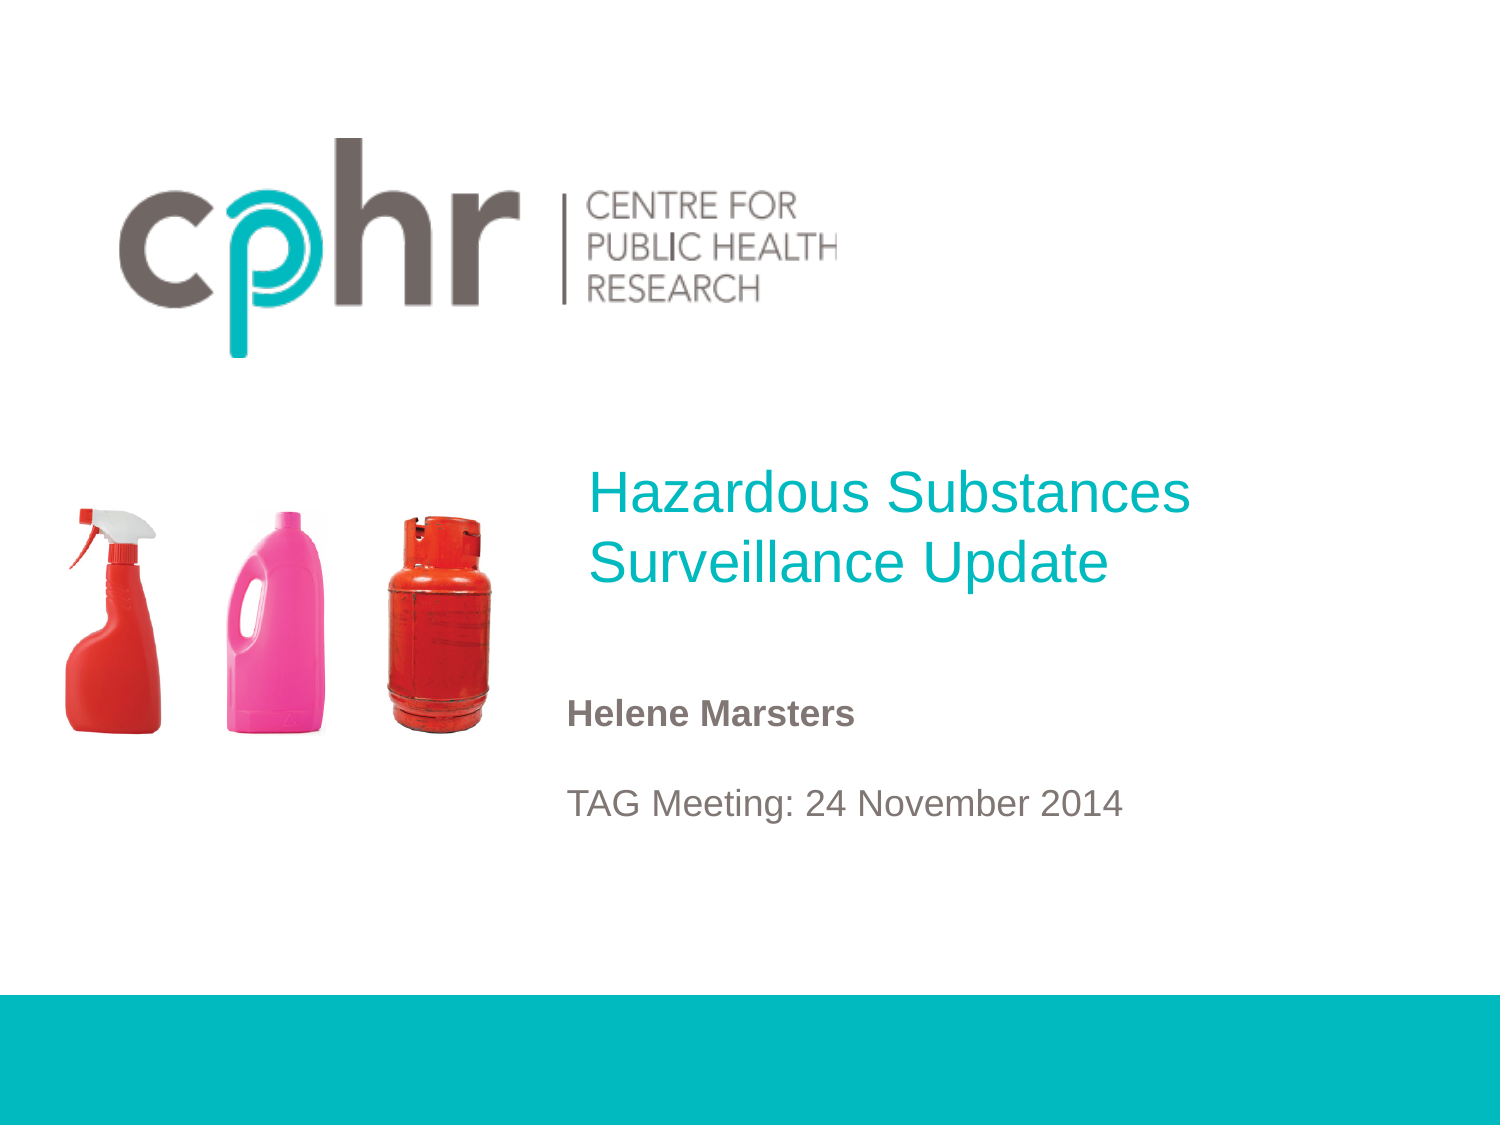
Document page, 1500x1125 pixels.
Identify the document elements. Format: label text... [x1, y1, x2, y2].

picture [36, 480, 521, 762]
subtitle Helene Marsters TAG Meeting: 24 November 2014 [566, 682, 1388, 858]
title Hazardous Substances Surveillance Update [588, 446, 1388, 581]
